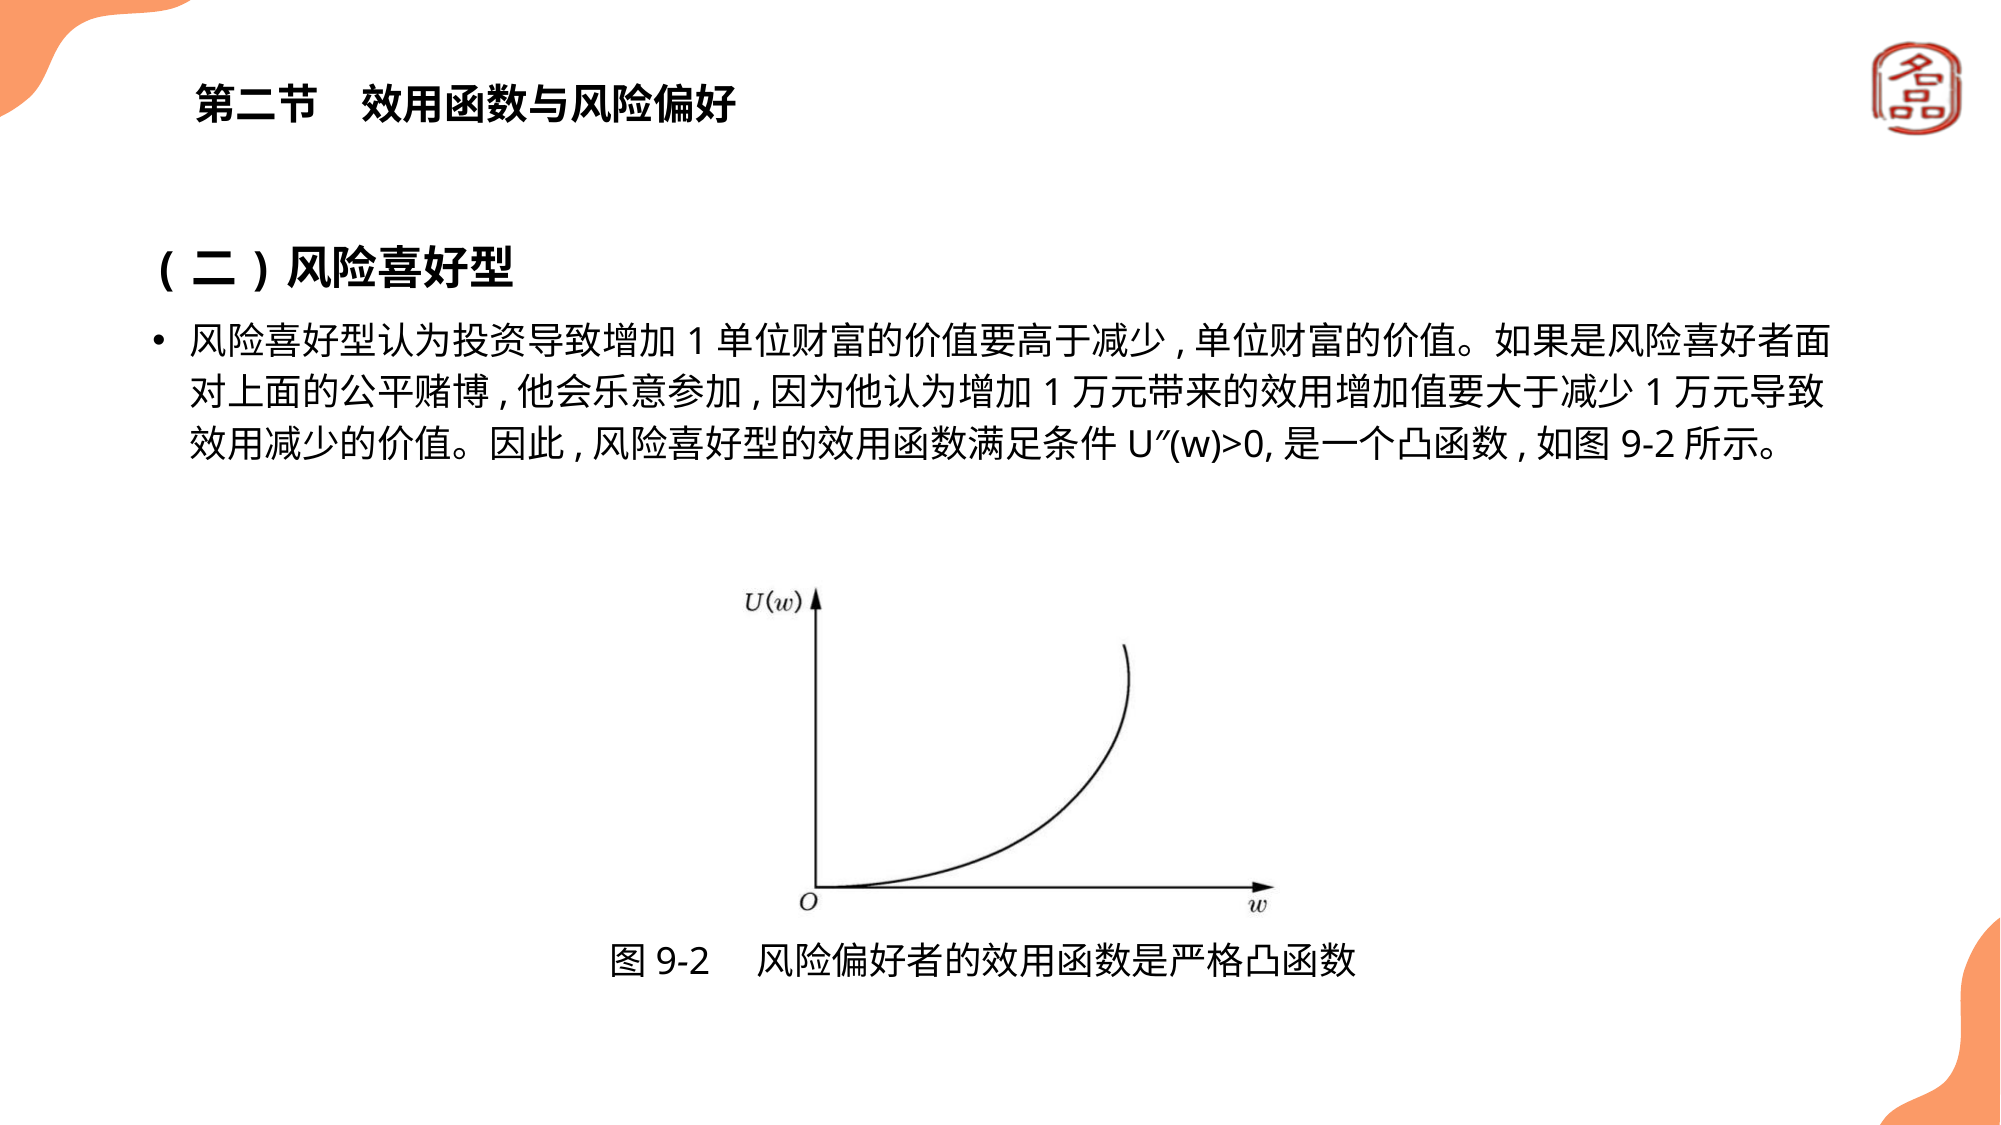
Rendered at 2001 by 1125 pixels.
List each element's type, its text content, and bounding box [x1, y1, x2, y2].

title 第二节 效用函数与风险偏好 [137, 60, 1863, 152]
picture [381, 580, 1640, 919]
picture [1861, 10, 1990, 147]
text_box 图9-2 风险偏好者的效用函数是严格凸函数 [594, 929, 1428, 990]
list (二)风险喜好型 风险喜好型认为投资导致增加1单位财富的价值要高于减少,单位财富的价值。如果是风险喜好者面对上面的公平赌博,他会乐意参加,因为他认为增加1万元带来的效用增加值要大于减少1万元导致效用减少的价值。因此,风险喜好型的效用函数满足条件U″(w)>0,是一个凸函数,如图9-2所示。 [137, 217, 1863, 1031]
